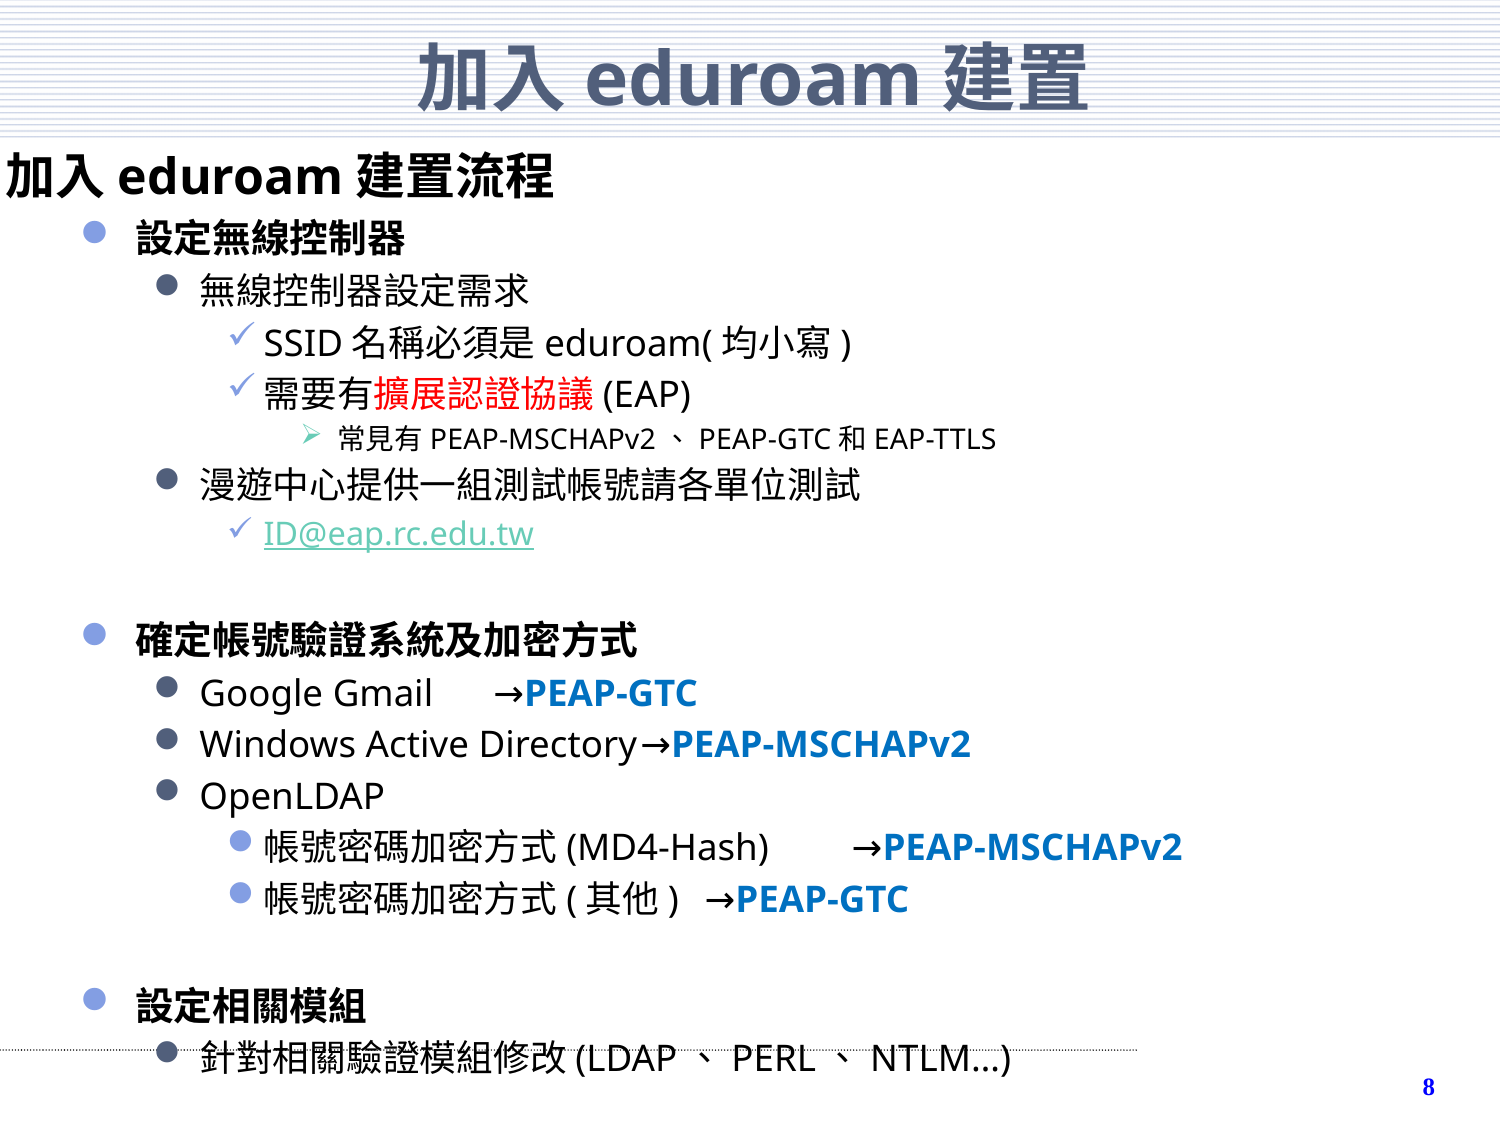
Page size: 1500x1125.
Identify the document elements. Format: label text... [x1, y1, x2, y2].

slide_number 7 [1099, 1062, 1451, 1103]
text_box 加入eduroam建置流程 [0, 136, 571, 212]
title 加入eduroam建置 [74, 37, 1433, 114]
list 設定無線控制器 無線控制器設定需求 SSID名稱必須是eduroam(均小寫) 需要有擴展認證協議(EAP) 常見有PEAP-MSCHAPv2、PEAP-GTC和EAP-TTLS 漫遊中心提供一組測試帳號請各單位測試 ID@eap.rc.edu.tw 確定帳號驗證系統及加密方式 Google Gmail →PEAP-GTC Windows Active Directory →PEAP-MSCHAPv2 OpenLDAP 帳號密碼加密方式(MD4-Hash) →PEAP-MSCHAPv2 帳號密碼加密方式(其他) →PEAP-GTC 設定相關模組 針對相關驗證模組修改(LDAP、PERL、NTLM…) [64, 169, 1483, 1088]
